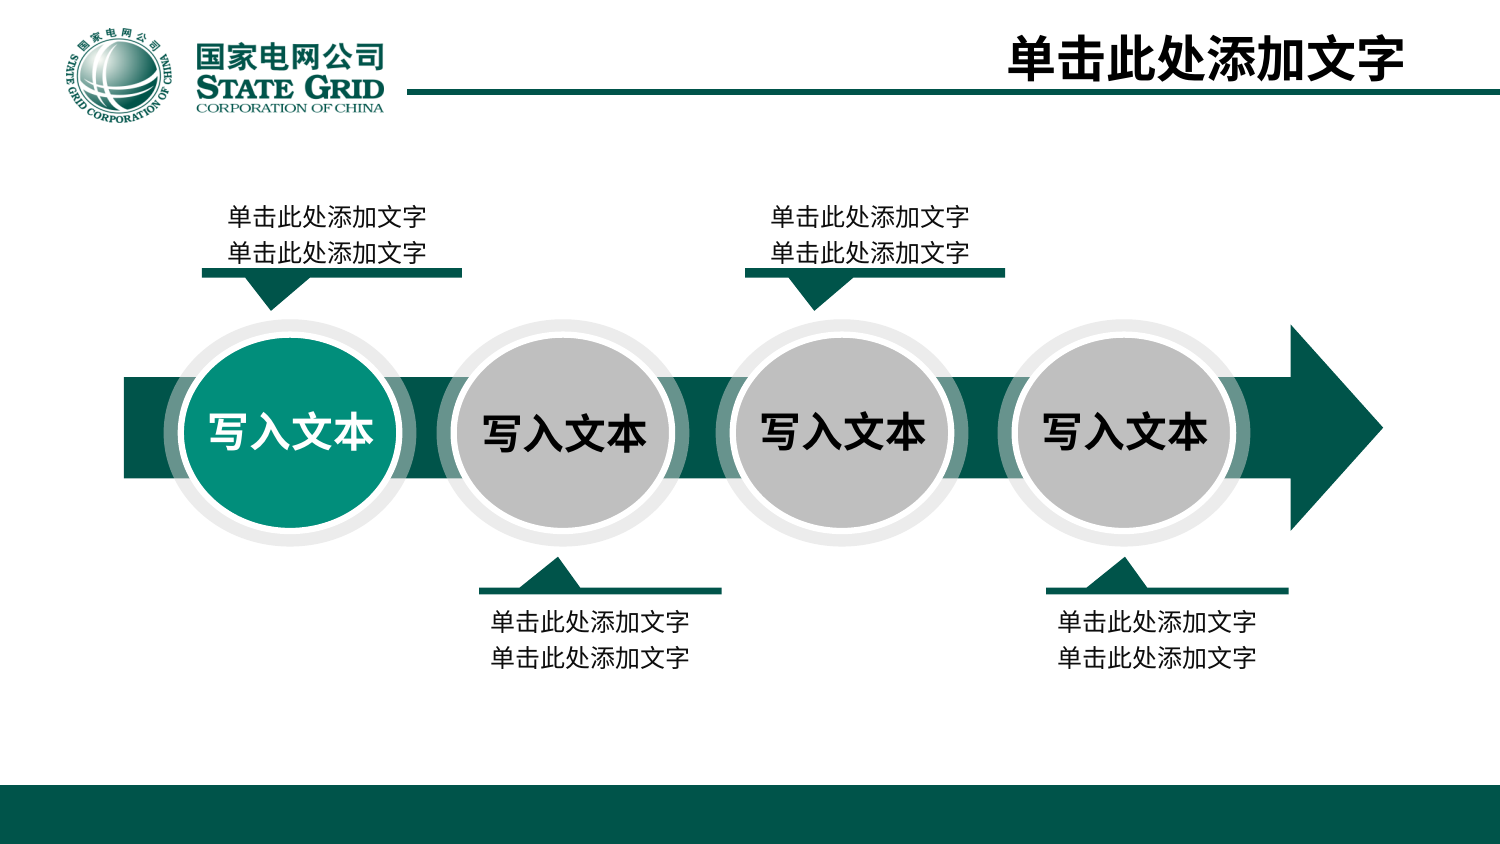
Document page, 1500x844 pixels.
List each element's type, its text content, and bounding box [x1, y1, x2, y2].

text_box [199, 265, 464, 313]
picture [66, 28, 384, 123]
text_box [743, 265, 1008, 313]
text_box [703, 318, 984, 547]
text_box [1270, 324, 1384, 531]
text_box [123, 377, 146, 479]
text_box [985, 318, 1266, 547]
text_box 单击此处添加文字 单击此处添加文字 [475, 593, 718, 680]
text_box 单击此处添加文字 单击此处添加文字 [212, 187, 455, 275]
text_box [432, 318, 702, 547]
text_box 单击此处添加文字 单击此处添加文字 [756, 187, 999, 275]
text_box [151, 318, 432, 547]
text_box 单击此处添加文字 单击此处添加文字 [1042, 593, 1285, 680]
text_box [477, 555, 724, 597]
text_box [1044, 555, 1291, 597]
